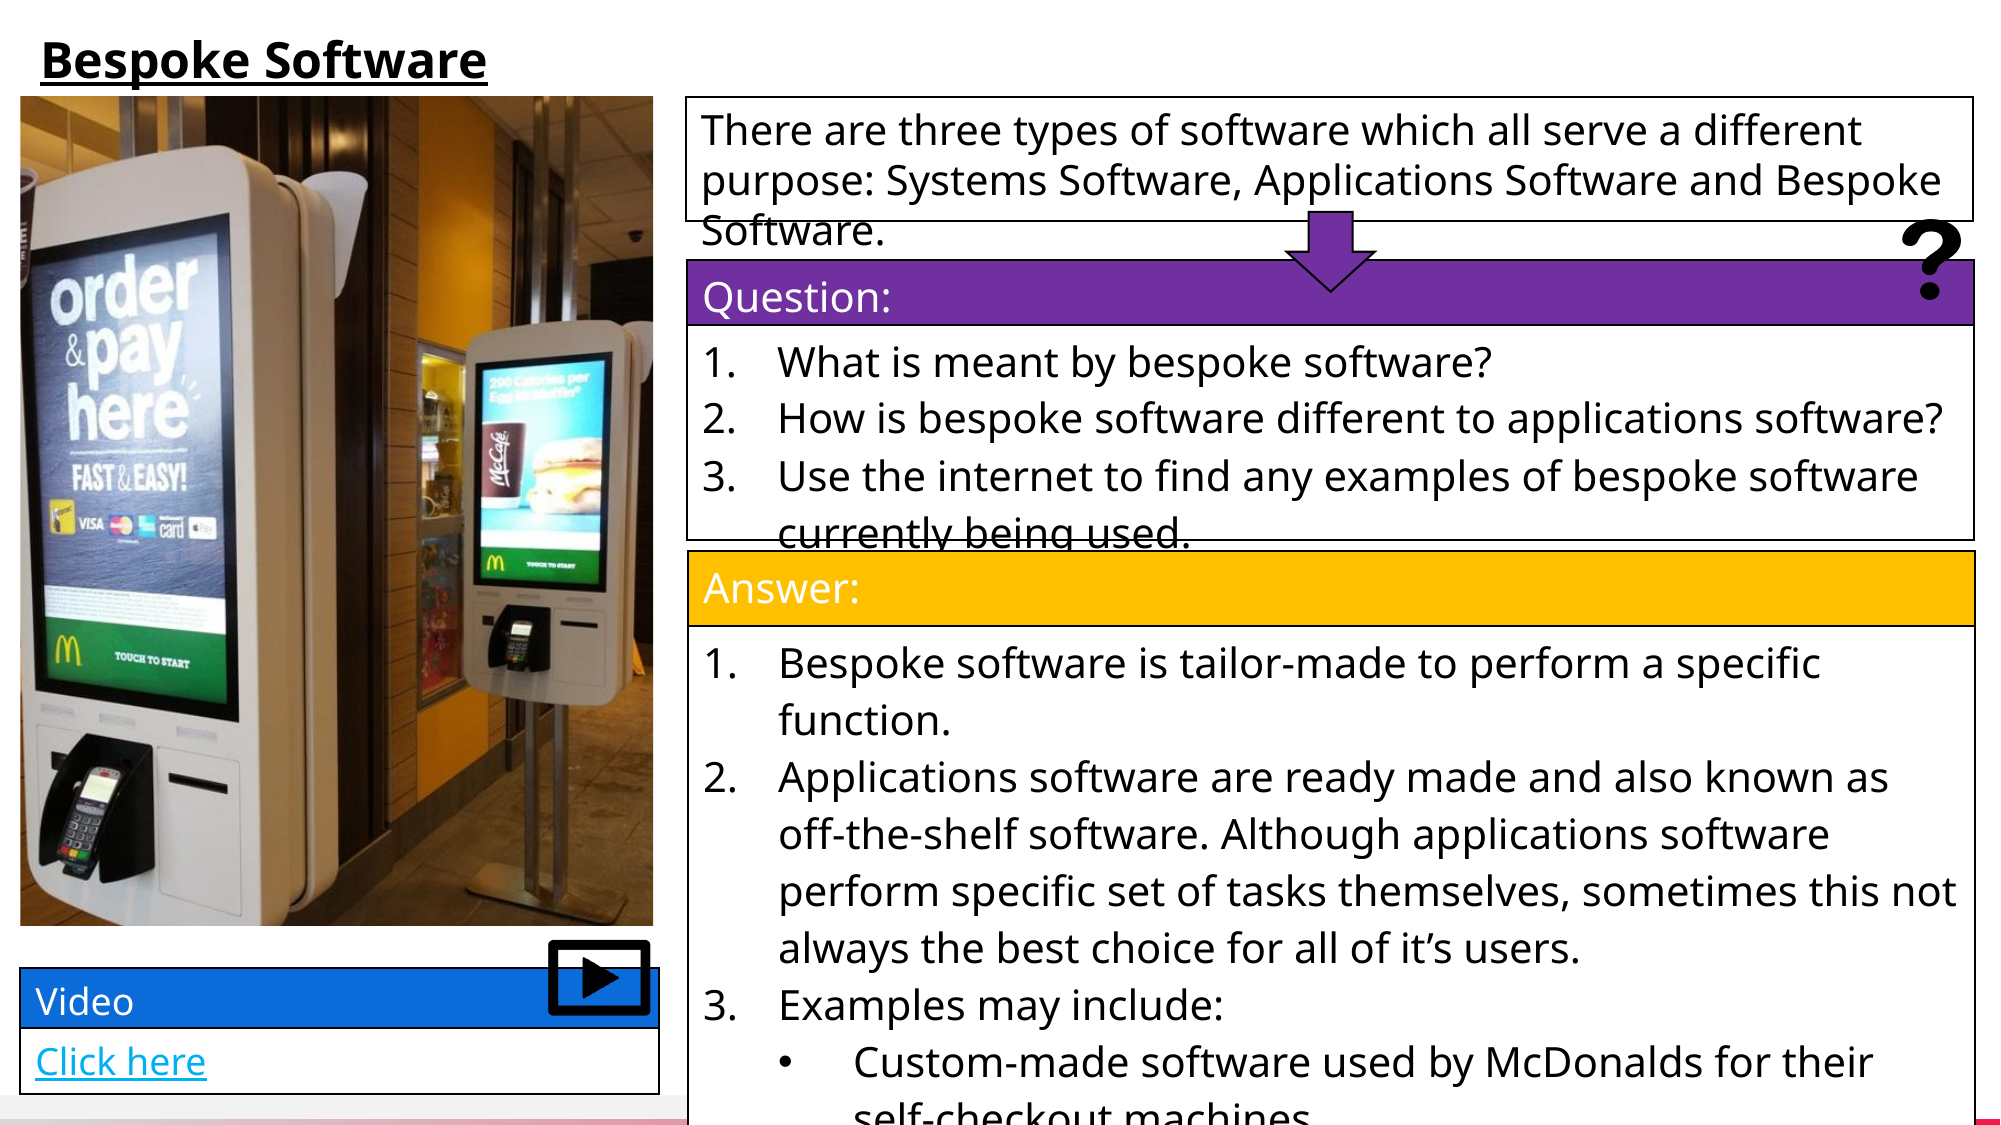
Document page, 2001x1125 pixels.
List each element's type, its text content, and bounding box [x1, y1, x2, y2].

table_header Video [21, 969, 538, 1027]
text_box [1283, 210, 1378, 294]
text_box Bespoke Software [25, 21, 1095, 96]
picture [1887, 219, 1976, 300]
table_cell Click here [21, 1029, 658, 1093]
table_cell Bespoke software is tailor-made to perform a specific function. Applications software are ready made and also known as off-the-shelf software. Although applications software perform specific set of tasks themselves, sometimes this not always the best choice for all of it’s users. Examples may include: Custom-made software used by McDonalds for their self-checkout machines. Uber use custom-made software to match available drivers to nearby riders. [689, 627, 1974, 1125]
text_box There are three types of software which all serve a different purpose: Systems Software, Applications Software and Bespoke Software. [685, 96, 1974, 222]
table_header Question: [688, 261, 1973, 324]
table_header Answer: [689, 552, 1974, 625]
picture [20, 96, 660, 1038]
table_cell What is meant by bespoke software? How is bespoke software different to applications software? Use the internet to find any examples of bespoke software currently being used. [688, 326, 1973, 539]
